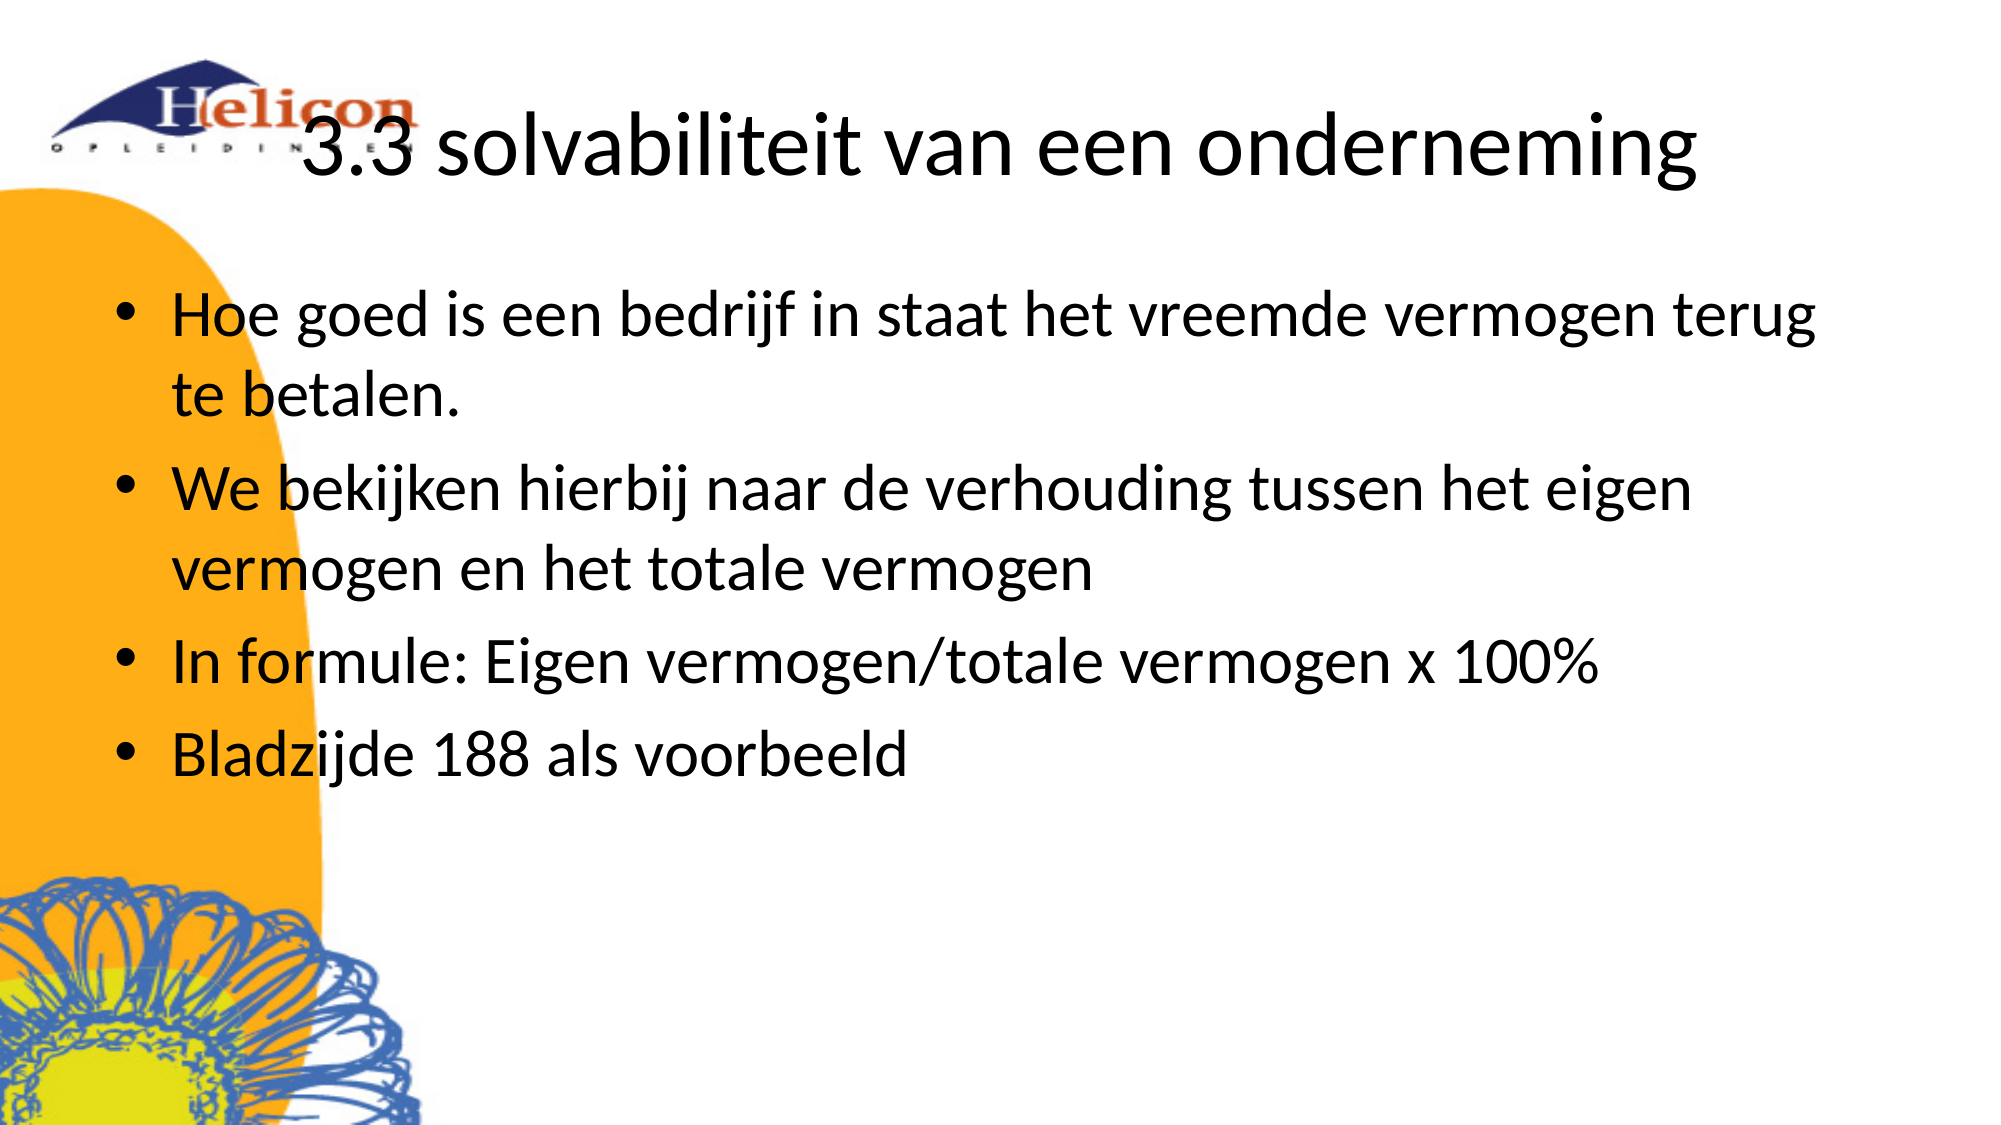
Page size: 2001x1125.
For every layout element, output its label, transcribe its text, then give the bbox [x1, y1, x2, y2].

picture [0, 0, 2001, 1125]
list Hoe goed is een bedrijf in staat het vreemde vermogen terug te betalen. We bekijken hierbij naar de verhouding tussen het eigen vermogen en het totale vermogen In formule: Eigen vermogen/totale vermogen x 100% Bladzijde 188 als voorbeeld [99, 262, 1900, 1005]
title 3.3 solvabiliteit van een onderneming [99, 45, 1900, 233]
